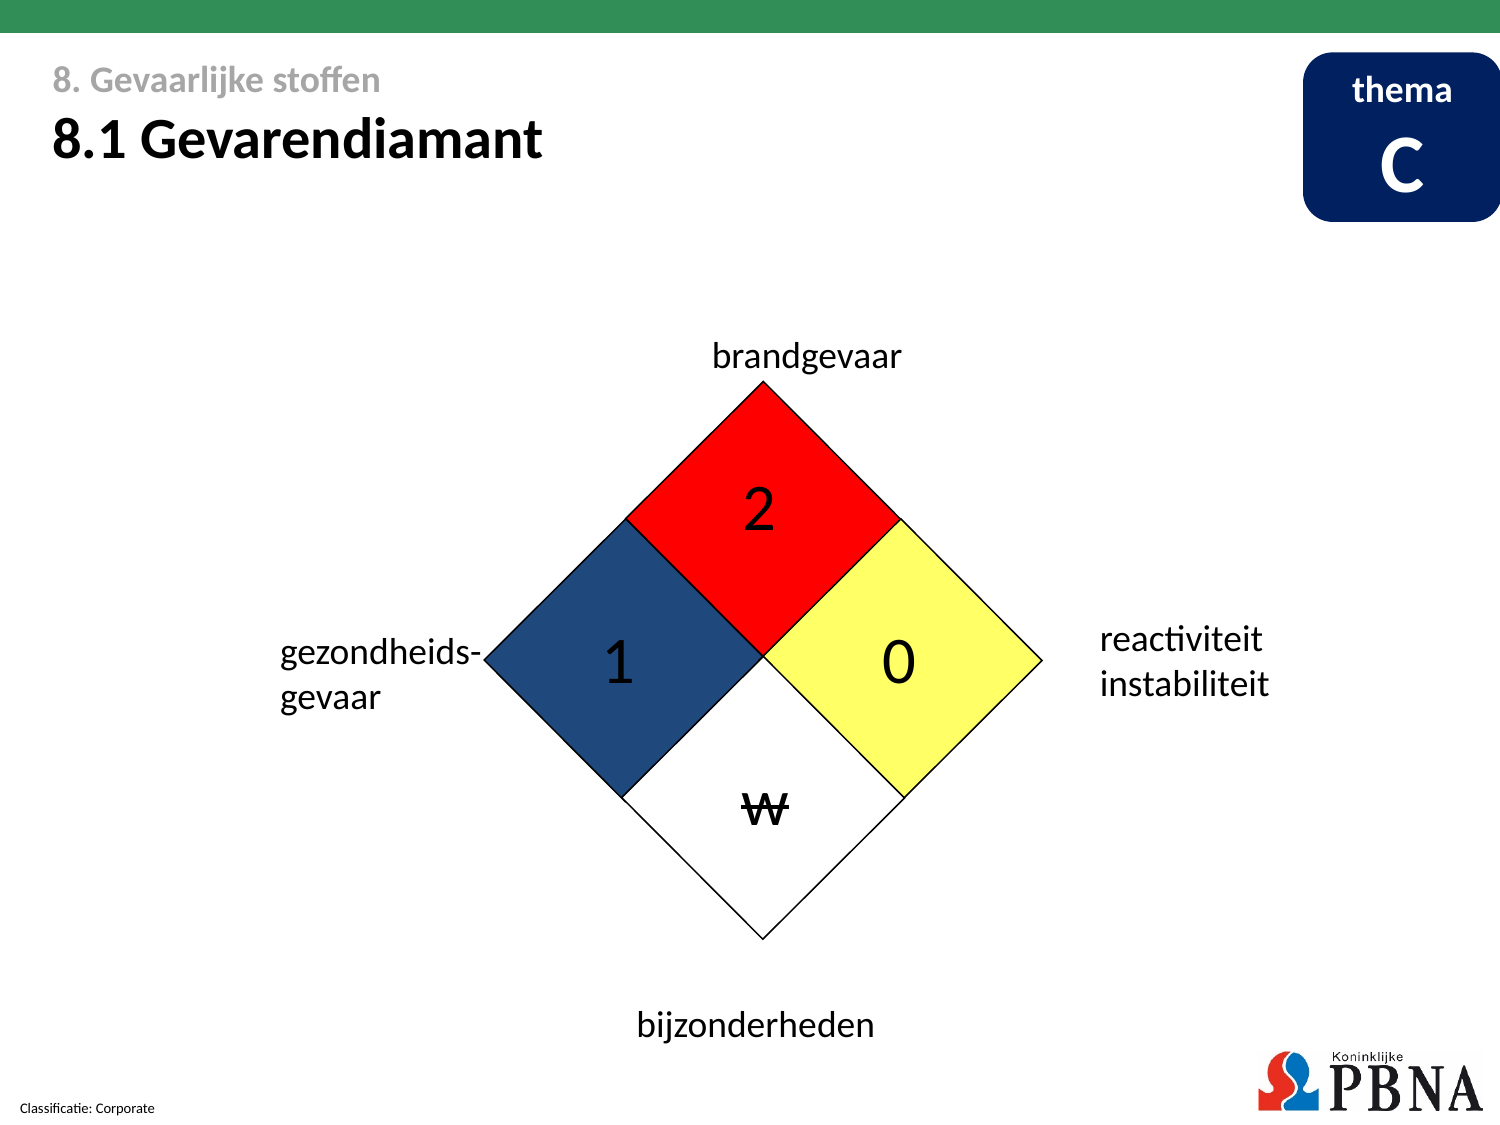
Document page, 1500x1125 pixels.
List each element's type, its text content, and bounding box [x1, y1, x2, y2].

text_box bijzonderheden [621, 948, 928, 1053]
text_box [0, 0, 1500, 33]
text_box brandgevaar [697, 323, 918, 384]
picture [1257, 1051, 1483, 1112]
text_box 8. Gevaarlijke stoffen 8.1 Gevarendiamant [37, 47, 1388, 235]
text_box reactiviteit instabiliteit [1085, 606, 1434, 712]
text_box thema C [1303, 52, 1500, 222]
text_box gezondheids- gevaar [265, 619, 497, 725]
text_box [525, 420, 1001, 899]
